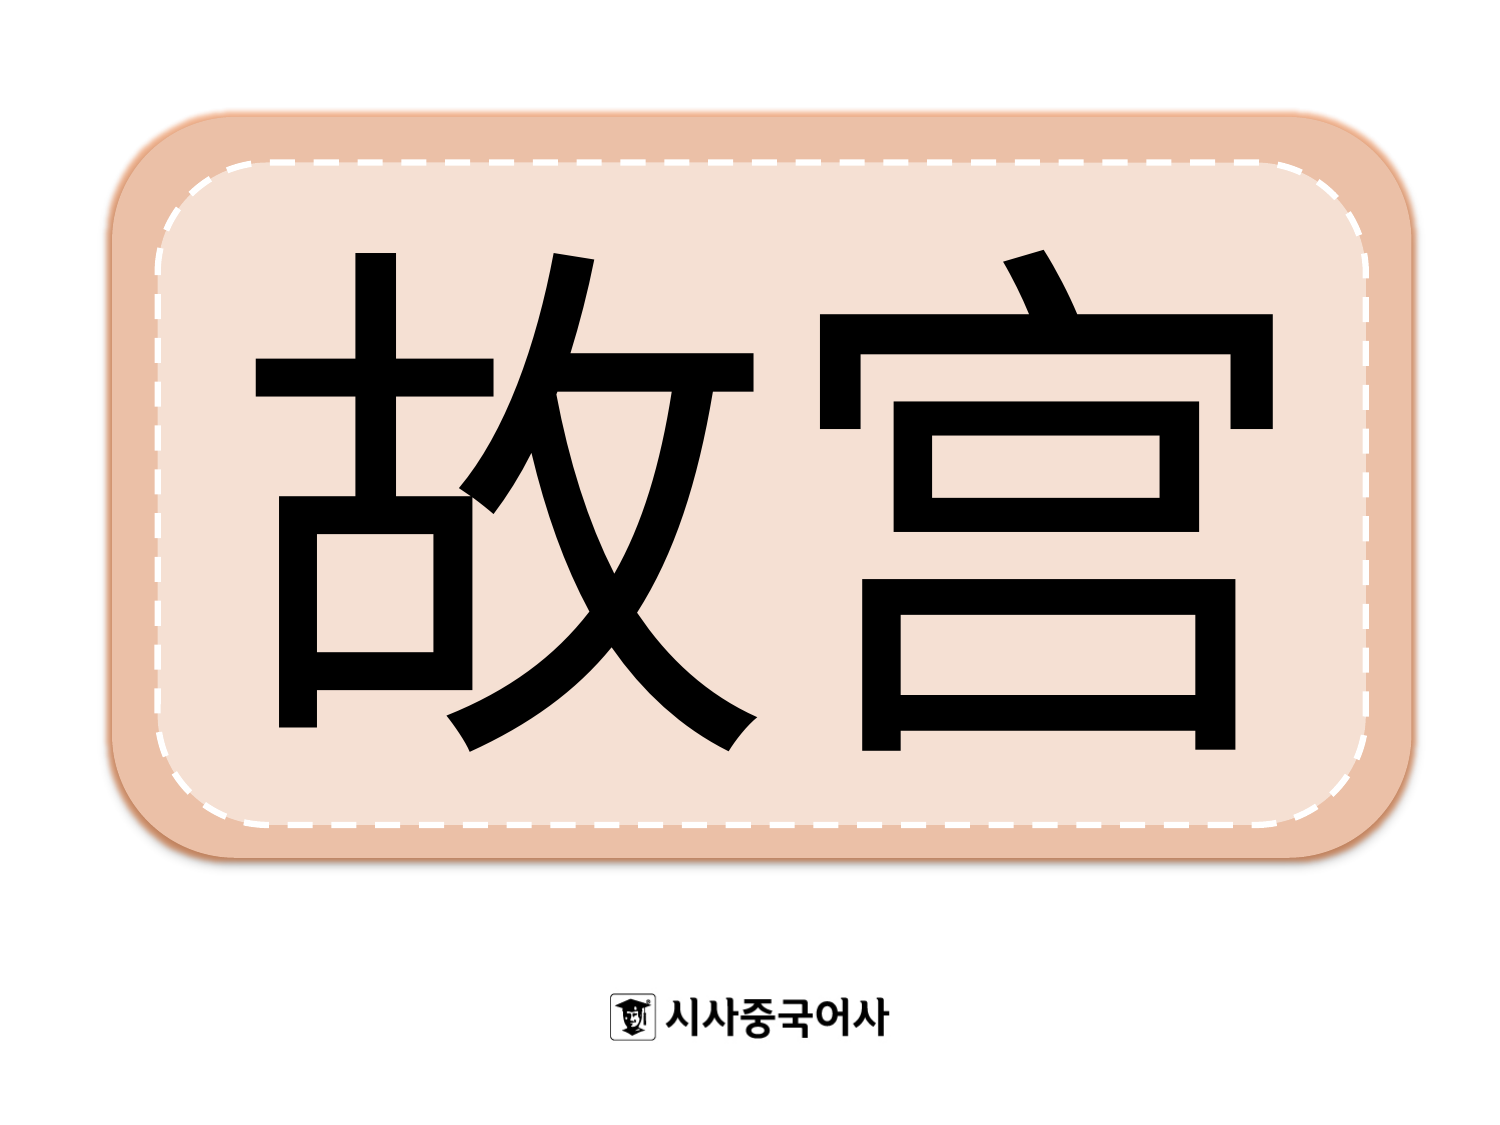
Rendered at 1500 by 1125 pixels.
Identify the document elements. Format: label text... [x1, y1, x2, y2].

picture [602, 987, 898, 1047]
text_box 故宫 [171, 160, 1380, 824]
